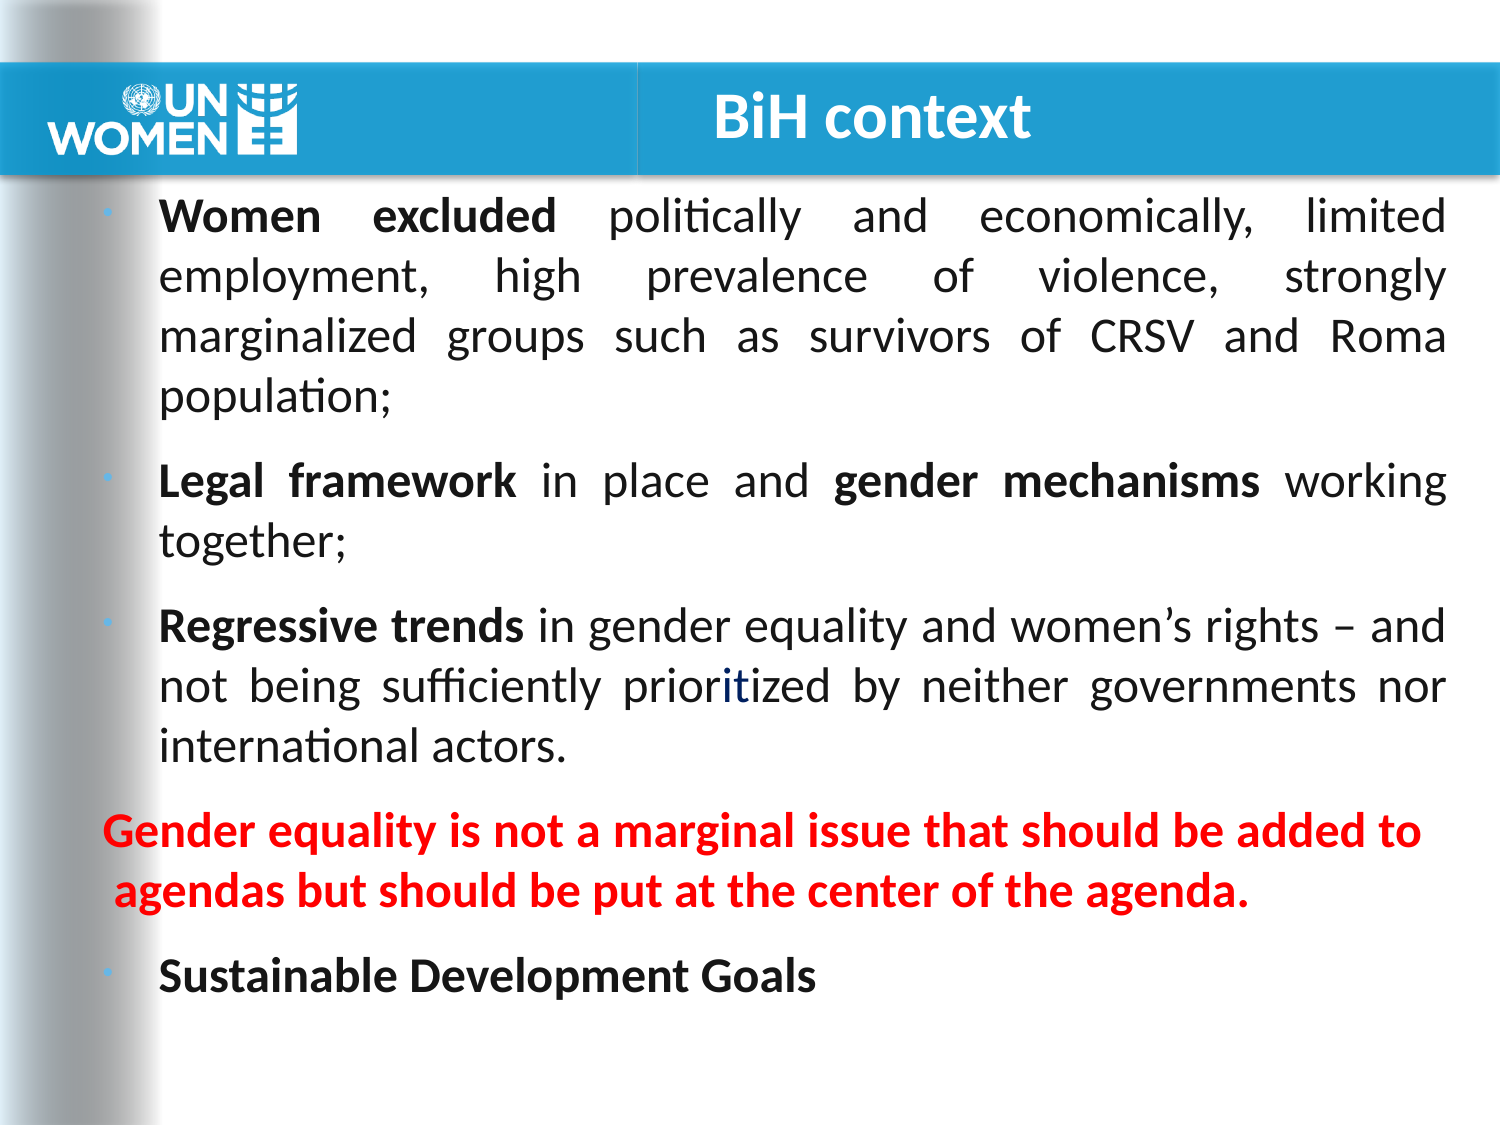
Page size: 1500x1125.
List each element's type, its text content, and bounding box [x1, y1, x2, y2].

title BiH context [324, 62, 1421, 161]
list Women excluded politically and economically, limited employment, high prevalence of violence, strongly marginalized groups such as survivors of CRSV and Roma population; Legal framework in place and gender mechanisms working together; Regressive trends in gender equality and women’s rights – and not being sufficiently prioritized by neither governments nor international actors. Gender equality is not a marginal issue that should be added to agendas but should be put at the center of the agenda. Sustainable Development Goals [87, 174, 1463, 1100]
picture [43, 80, 300, 163]
